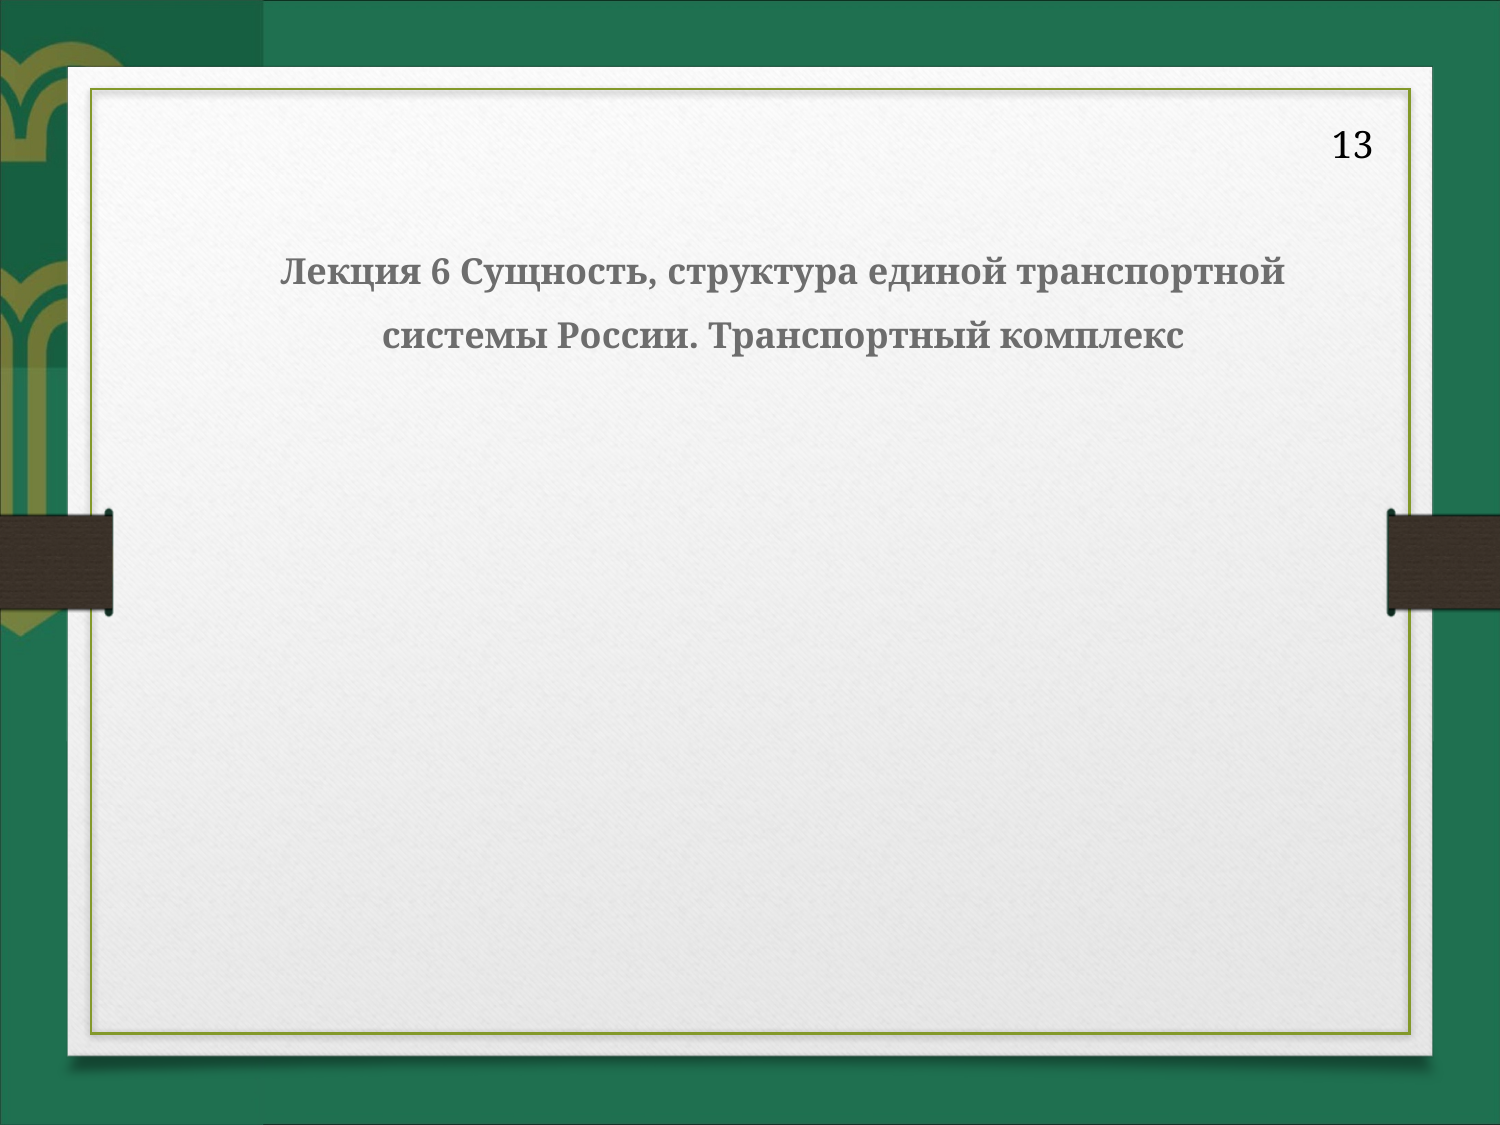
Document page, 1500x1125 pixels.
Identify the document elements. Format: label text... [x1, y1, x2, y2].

text_box 13 [1316, 113, 1393, 174]
picture [0, 0, 1500, 1125]
title Лекция 6 Сущность, структура единой транспортной системы России. Транспортный комплекс [265, 219, 1301, 421]
